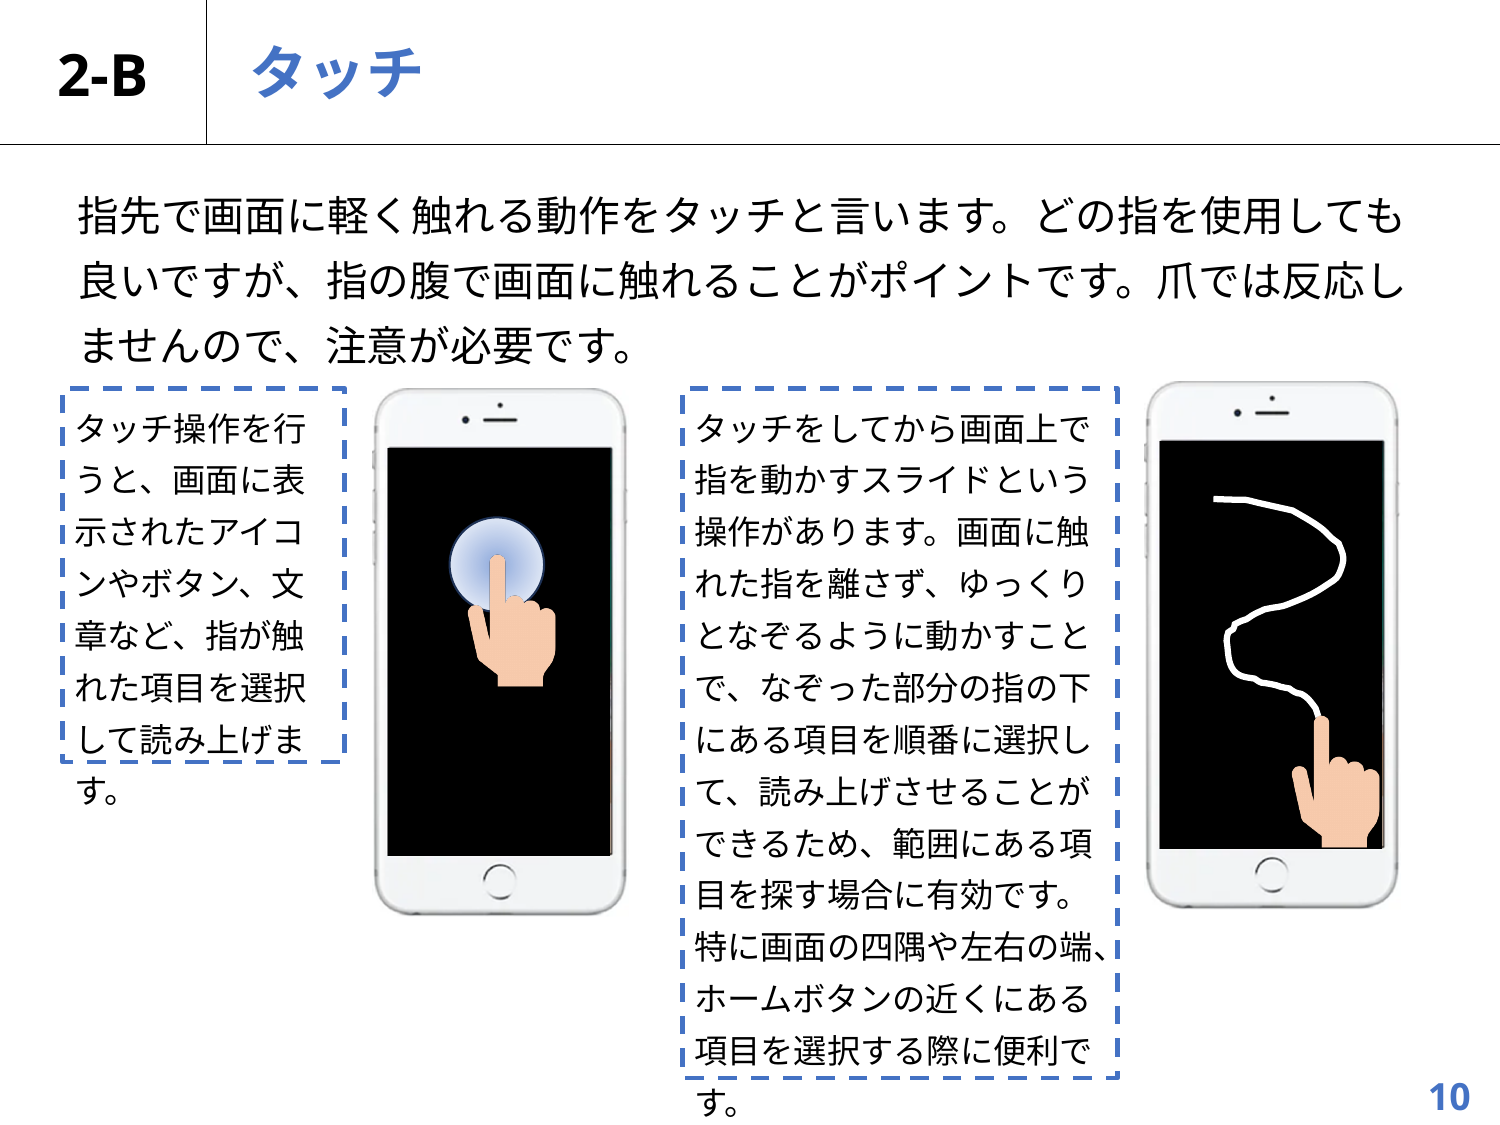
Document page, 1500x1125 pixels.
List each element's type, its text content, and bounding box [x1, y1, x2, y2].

title 2-B [0, 0, 207, 147]
text_box 指先で画面に軽く触れる動作をタッチと言います。どの指を使用しても良いですが、指の腹で画面に触れることがポイントです。爪では反応しませんので、注意が必要です。 [62, 167, 1438, 382]
text_box タッチ [230, 24, 1459, 119]
picture [1144, 381, 1411, 910]
text_box 10 [1402, 1065, 1497, 1125]
picture [372, 388, 629, 917]
text_box タッチ操作を行うと、画面に表示されたアイコンやボタン、文章など、指が触れた項目を選択して読み上げます。 [62, 388, 345, 762]
text_box タッチをしてから画面上で指を動かすスライドという操作があります。画面に触れた指を離さず、ゆっくりとなぞるように動かすことで、なぞった部分の指の下にある項目を順番に選択して、読み上げさせることができるため、範囲にある項目を探す場合に有効です。特に画面の四隅や左右の端、ホームボタンの近くにある項目を選択する際に便利です。 [682, 388, 1118, 1078]
